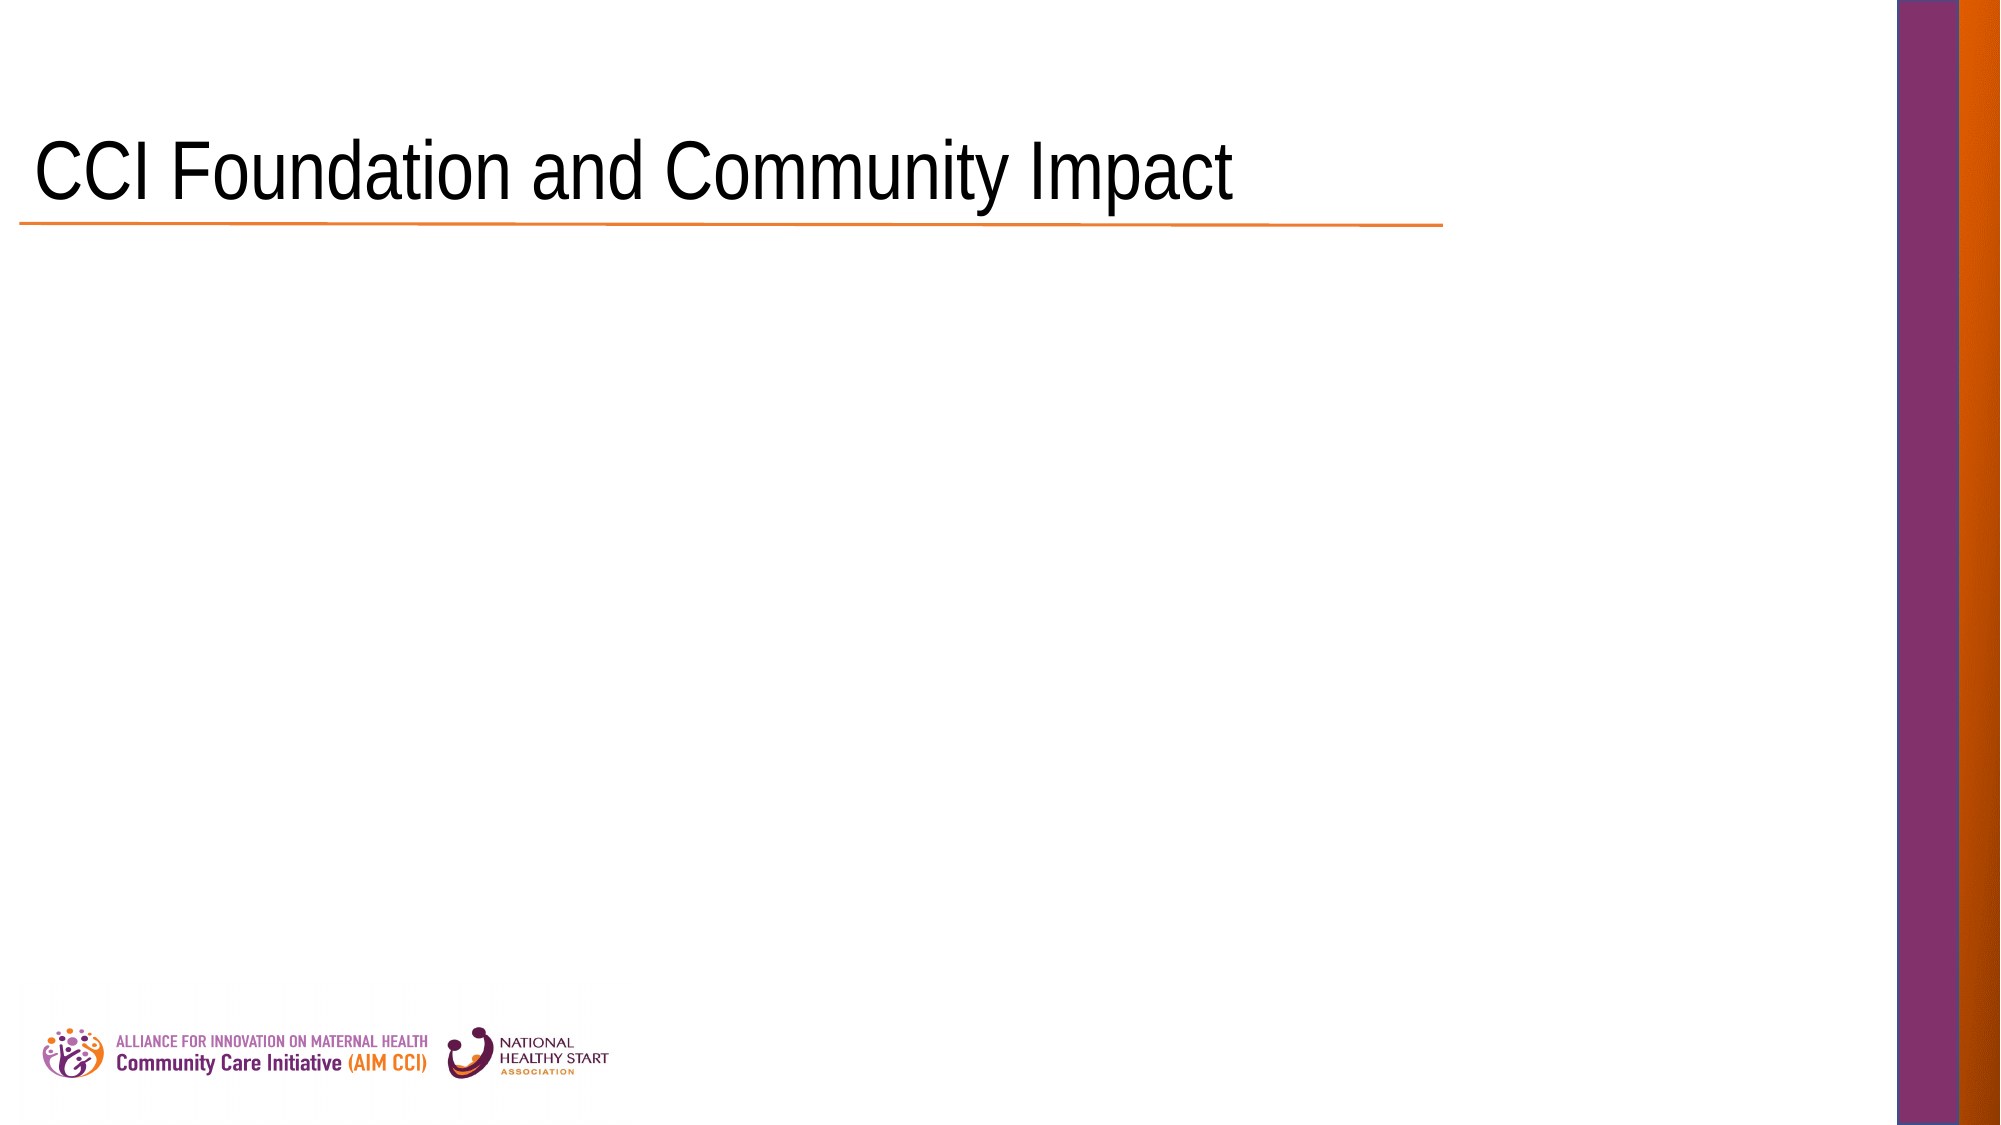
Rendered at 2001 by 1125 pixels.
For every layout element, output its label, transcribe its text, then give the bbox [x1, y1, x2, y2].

picture [1959, 0, 2000, 1125]
title CCI Foundation and Community Impact [19, 37, 1810, 226]
picture [19, 981, 635, 1125]
